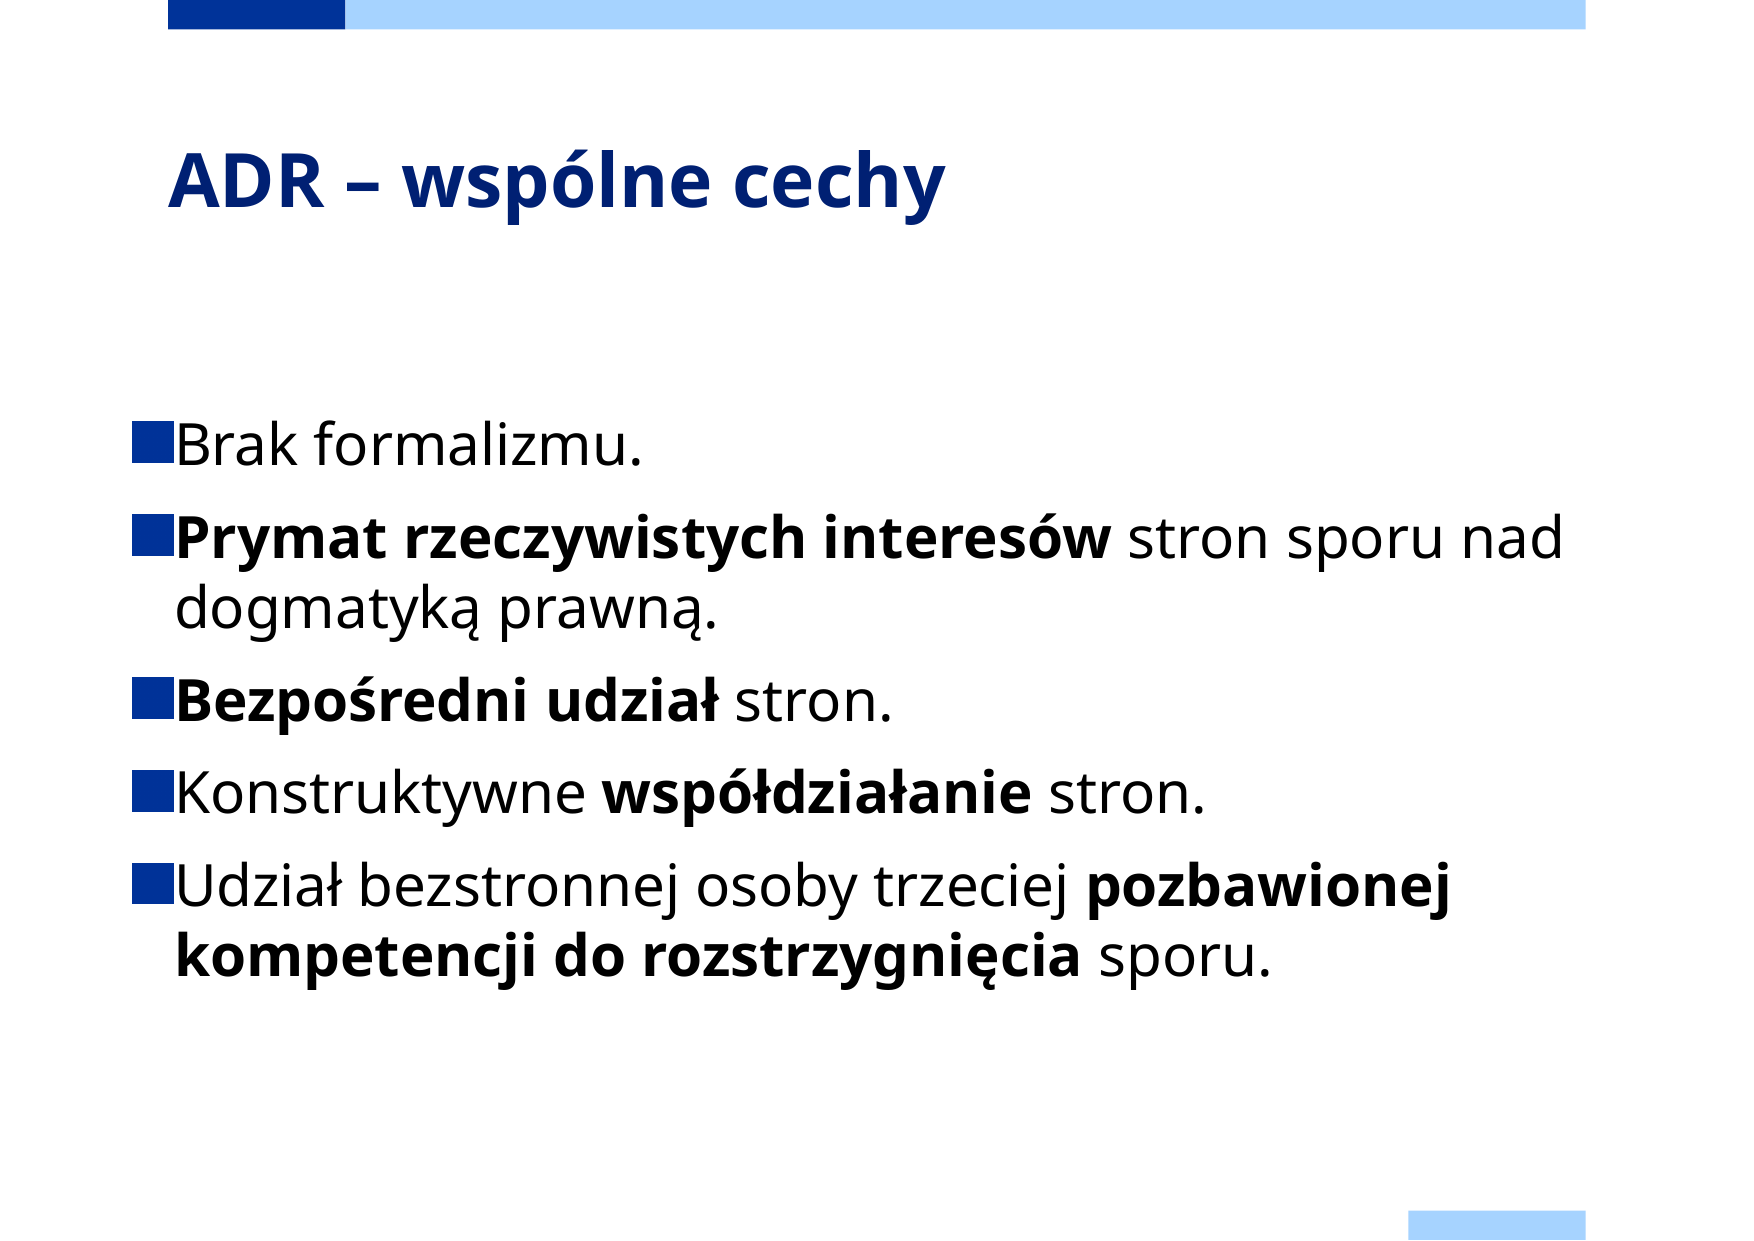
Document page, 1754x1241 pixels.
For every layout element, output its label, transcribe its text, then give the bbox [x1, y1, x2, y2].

picture [132, 863, 174, 904]
title ADR – wspólne cechy [168, 147, 1586, 325]
list Brak formalizmu. Prymat rzeczywistych interesów stron sporu nad dogmatyką prawną. Bezpośredni udział stron. Konstruktywne współdziałanie stron. Udział bezstronnej osoby trzeciej pozbawionej kompetencji do rozstrzygnięcia sporu. [132, 407, 1621, 1154]
picture [132, 514, 174, 556]
picture [132, 421, 174, 463]
picture [132, 677, 174, 719]
picture [132, 770, 174, 812]
